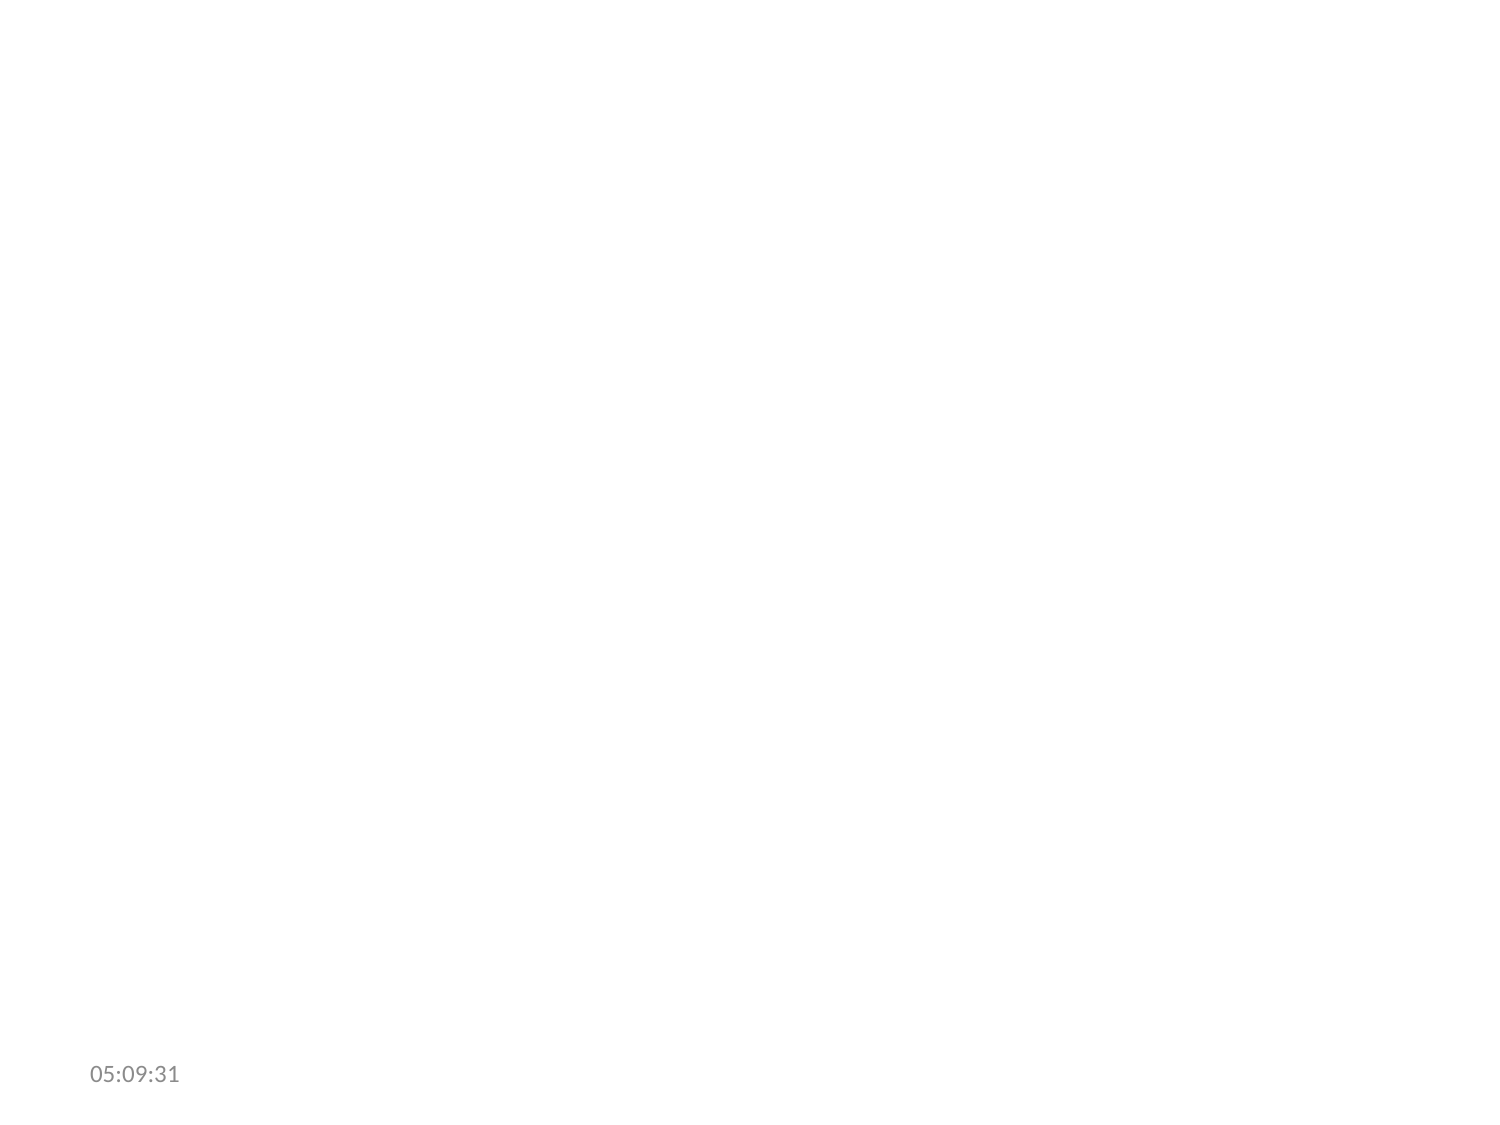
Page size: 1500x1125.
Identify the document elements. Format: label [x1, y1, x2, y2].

slide_number [75, 1042, 425, 1103]
